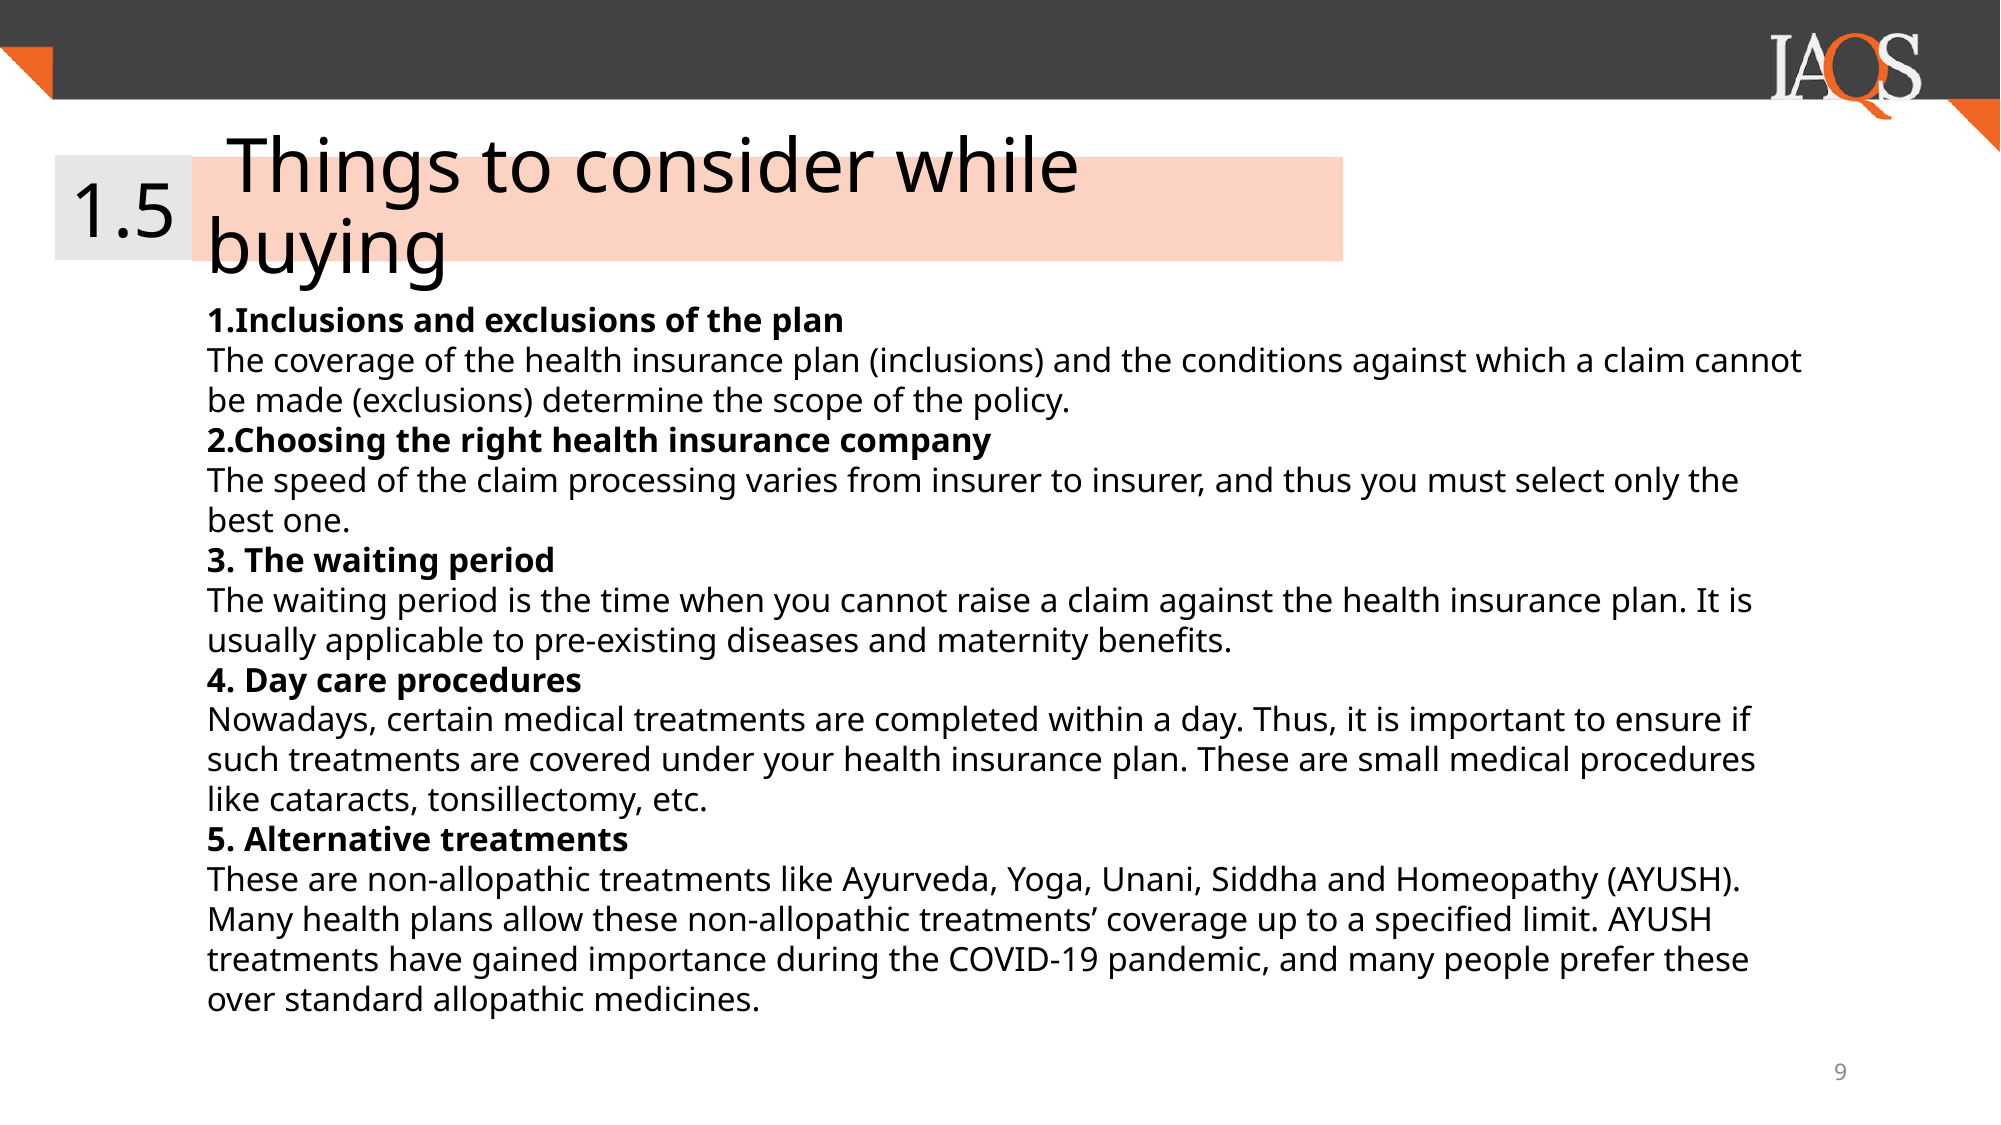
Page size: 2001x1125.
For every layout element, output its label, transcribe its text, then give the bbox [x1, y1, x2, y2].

picture [0, 0, 2000, 152]
title Things to consider while buying [191, 156, 1344, 262]
slide_number ‹#› [1412, 1042, 1863, 1103]
text_box 1.Inclusions and exclusions of the plan The coverage of the health insurance plan (inclusions) and the conditions against which a claim cannot be made (exclusions) determine the scope of the policy. 2.Choosing the right health insurance company The speed of the claim processing varies from insurer to insurer, and thus you must select only the best one. 3. The waiting period The waiting period is the time when you cannot raise a claim against the health insurance plan. It is usually applicable to pre-existing diseases and maternity benefits. 4. Day care procedures Nowadays, certain medical treatments are completed within a day. Thus, it is important to ensure if such treatments are covered under your health insurance plan. These are small medical procedures like cataracts, tonsillectomy, etc. 5. Alternative treatments These are non-allopathic treatments like Ayurveda, Yoga, Unani, Siddha and Homeopathy (AYUSH). Many health plans allow these non-allopathic treatments’ coverage up to a specified limit. AYUSH treatments have gained importance during the COVID-19 pandemic, and many people prefer these over standard allopathic medicines. [191, 291, 1825, 1066]
text_box 1.5 [55, 155, 192, 261]
